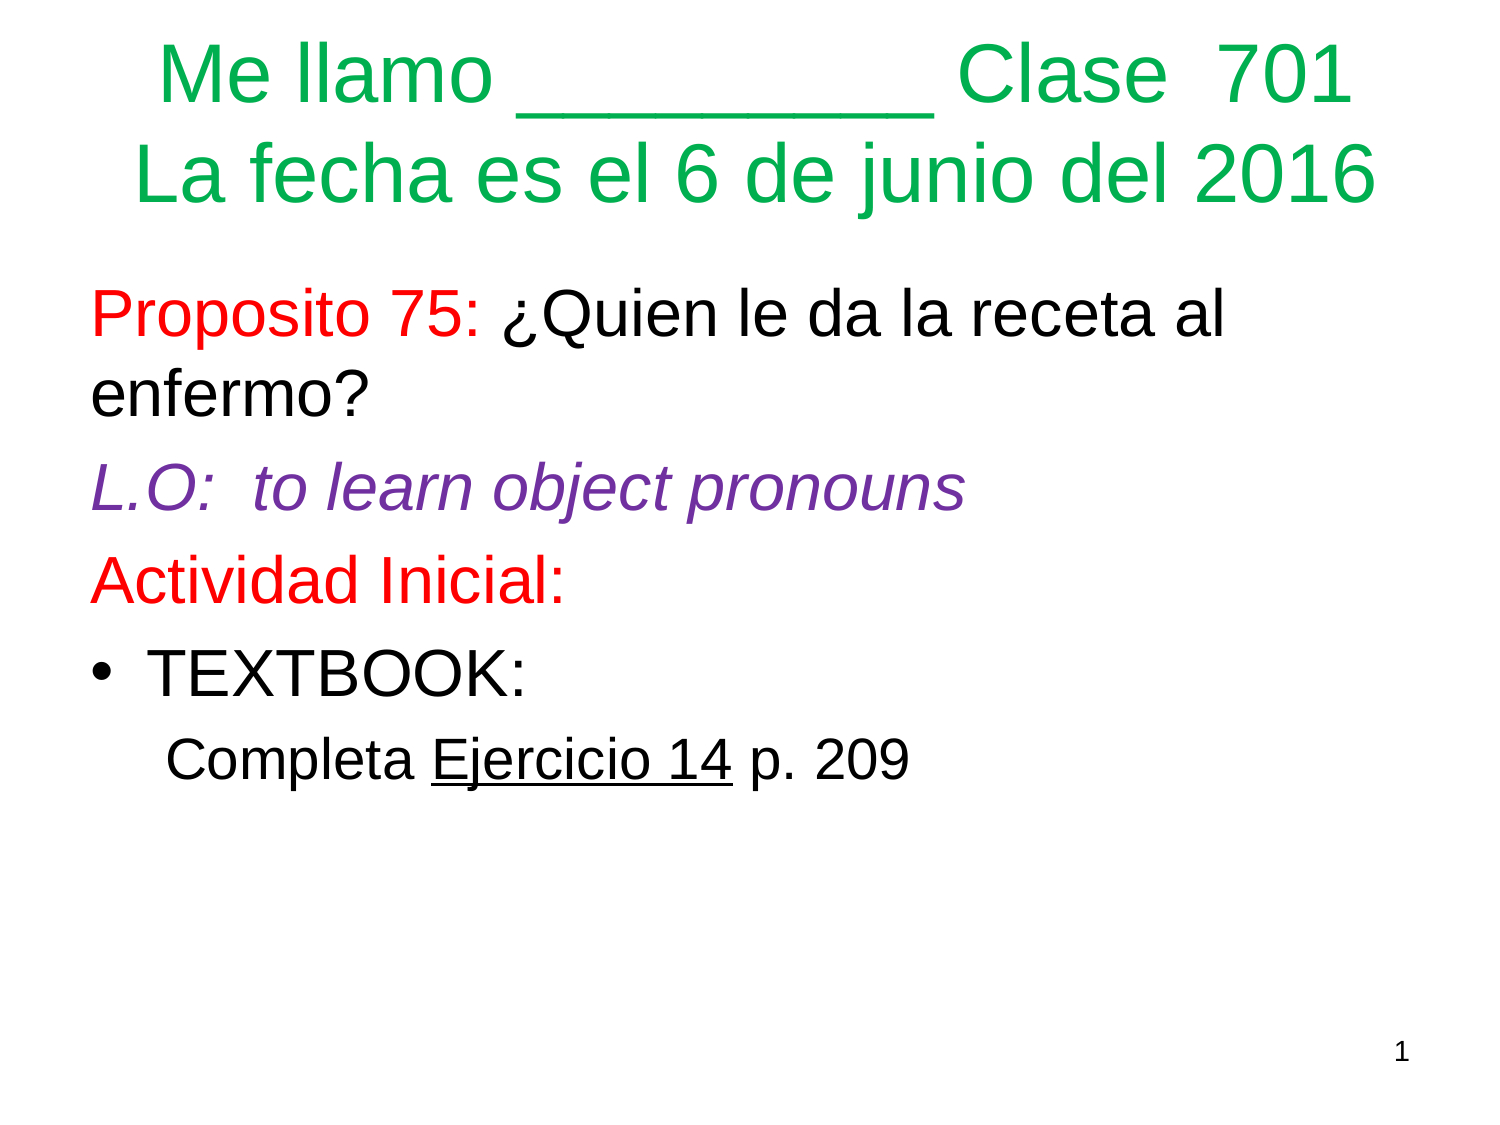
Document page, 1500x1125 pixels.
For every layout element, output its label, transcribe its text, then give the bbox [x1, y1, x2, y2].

list Proposito 75: ¿Quien le da la receta al enfermo? L.O: to learn object pronouns Actividad Inicial: TEXTBOOK: Completa Ejercicio 14 p. 209 [75, 262, 1425, 1005]
slide_number 1 [1074, 1024, 1425, 1103]
title Me llamo _________ Clase 701 La fecha es el 6 de junio del 2016 [50, 24, 1463, 213]
